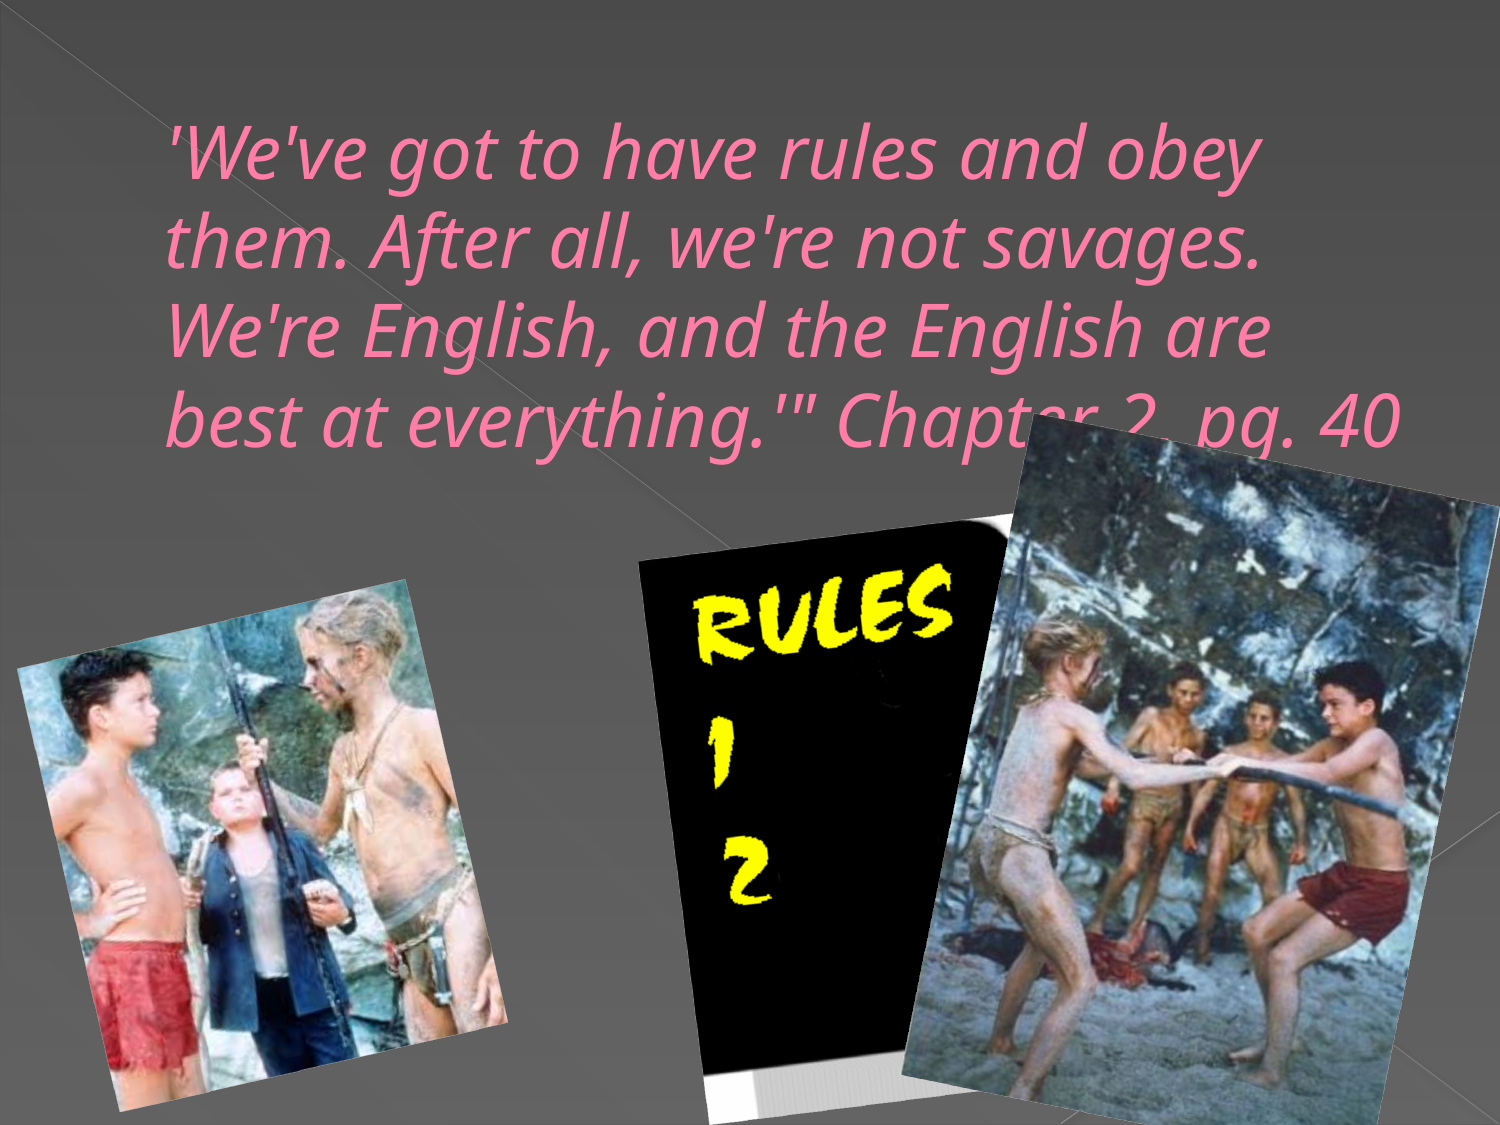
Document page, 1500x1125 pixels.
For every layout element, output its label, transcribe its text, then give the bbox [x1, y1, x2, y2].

picture [639, 414, 1500, 1125]
picture [18, 580, 507, 1111]
title 'We've got to have rules and obey them. After all, we're not savages. We're English, and the English are best at everything.'" Chapter 2, pg. 40 [75, 87, 1425, 569]
